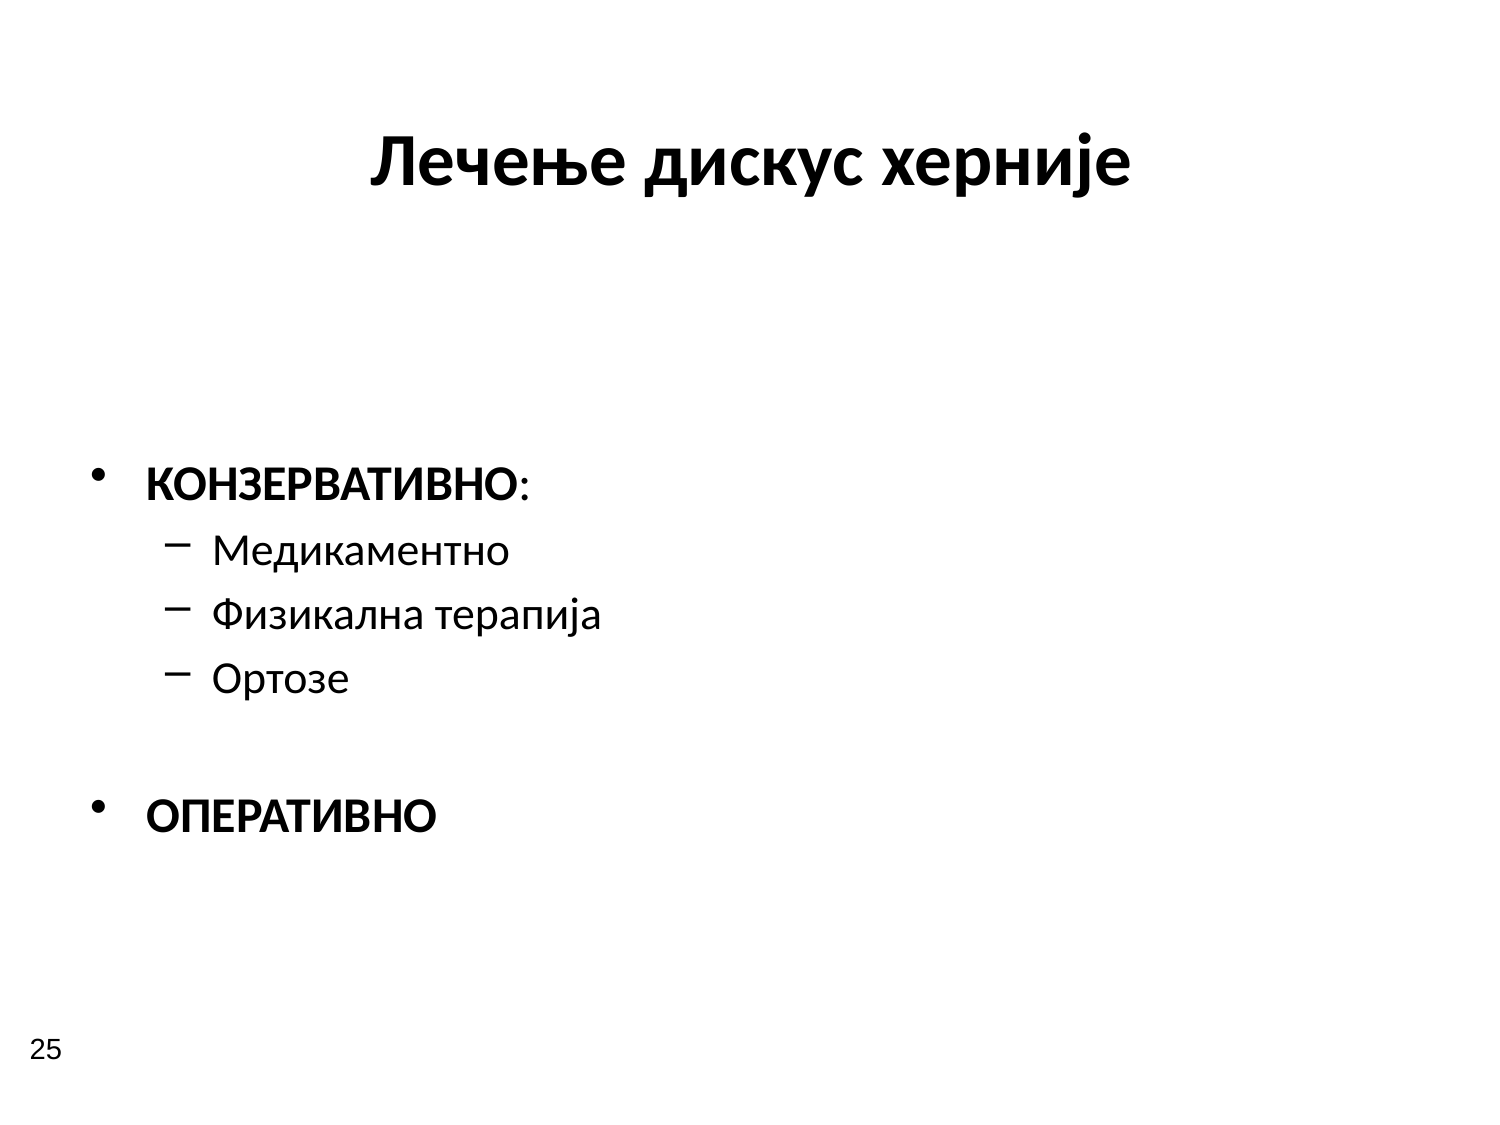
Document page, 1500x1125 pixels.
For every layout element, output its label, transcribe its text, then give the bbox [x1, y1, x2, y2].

list КОНЗЕРВАТИВНО: Медикаментно Физикална терапија Ортозе ОПЕРАТИВНО [74, 255, 1448, 1038]
title Лечење дискус херније [76, 92, 1428, 209]
slide_number 25 [4, 1023, 78, 1102]
